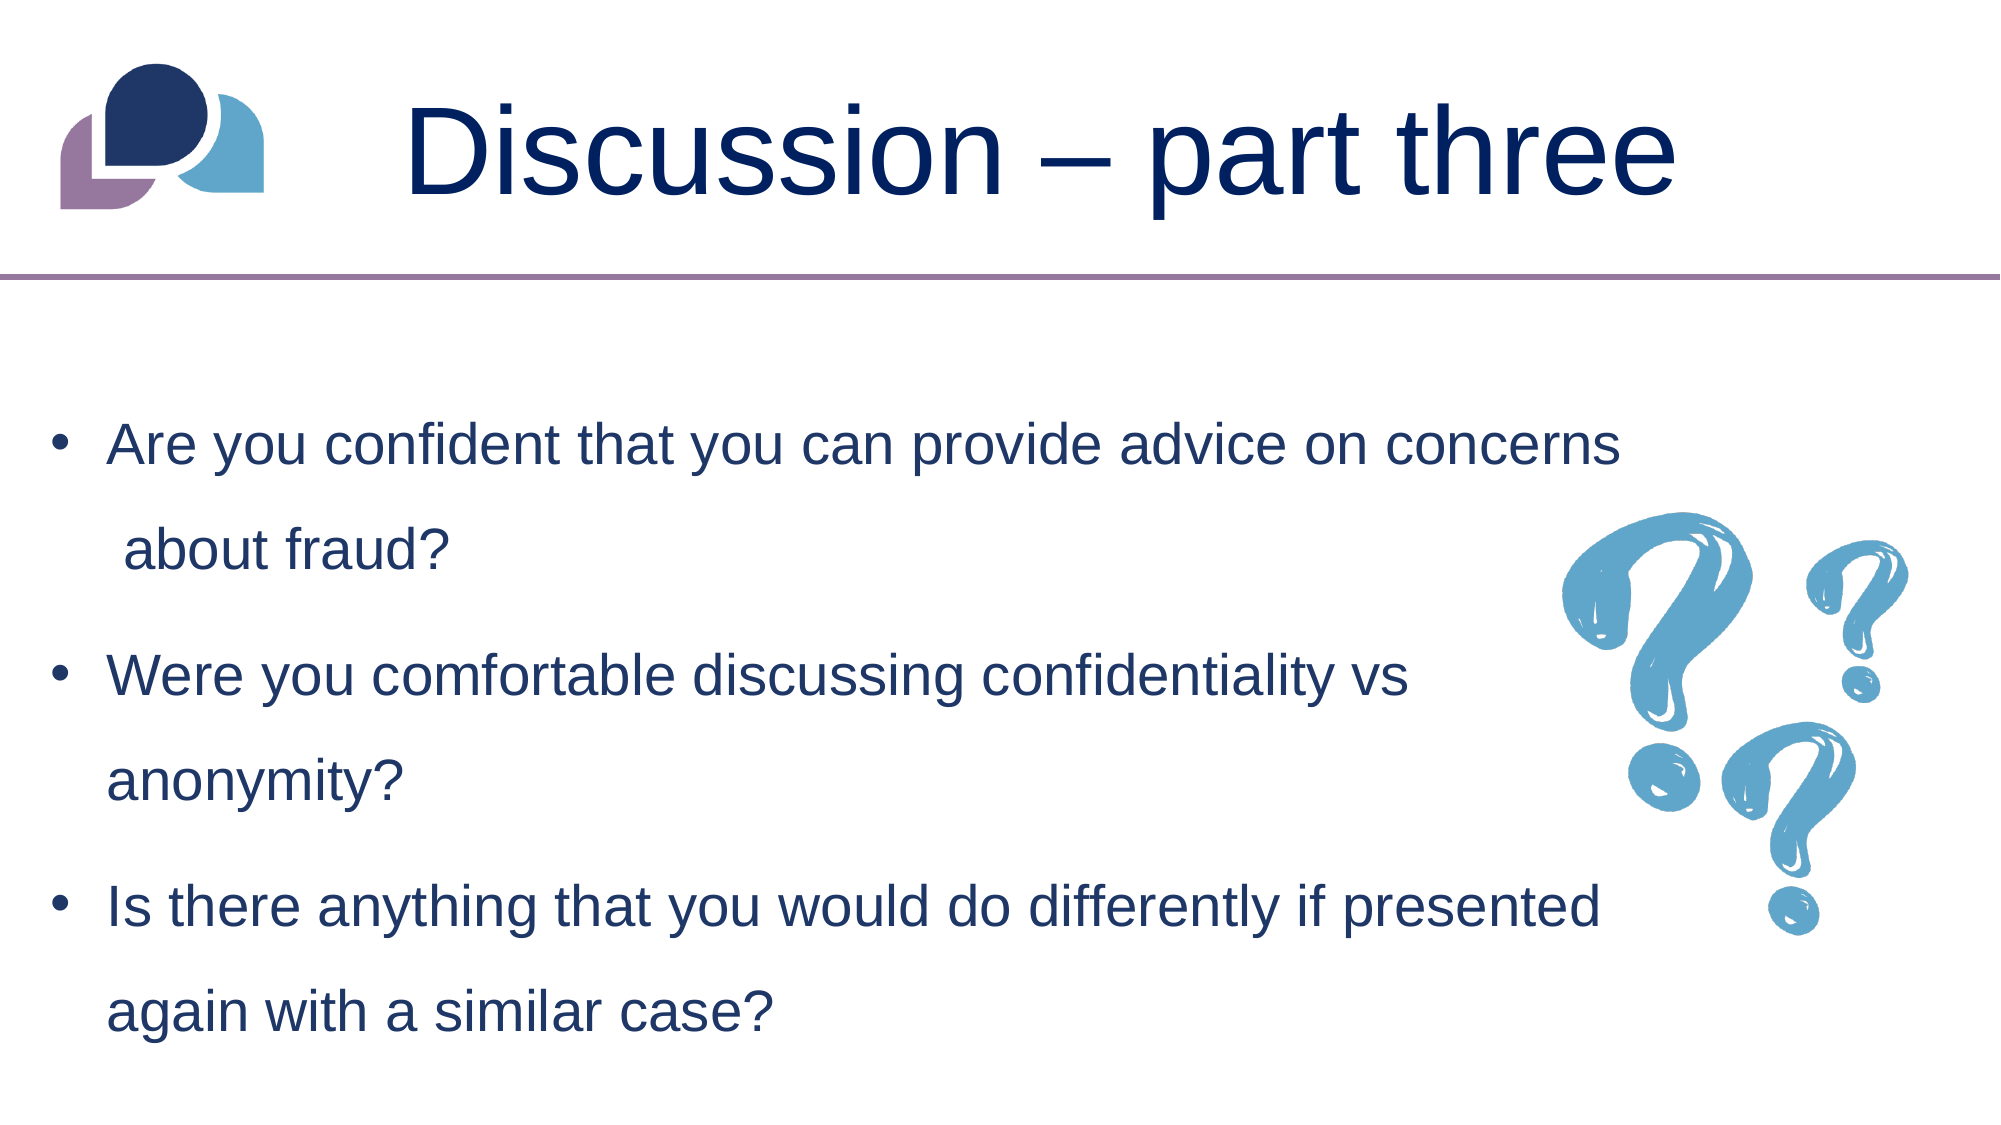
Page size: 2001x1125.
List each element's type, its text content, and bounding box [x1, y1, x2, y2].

picture [58, 54, 268, 222]
picture [1490, 443, 2000, 992]
title Discussion – part three [387, 46, 1888, 230]
subtitle Are you confident that you can provide advice on concerns about fraud? Were you comfortable discussing confidentiality vs anonymity? Is there anything that you would do differently if presented again with a similar case? [35, 363, 1650, 1072]
